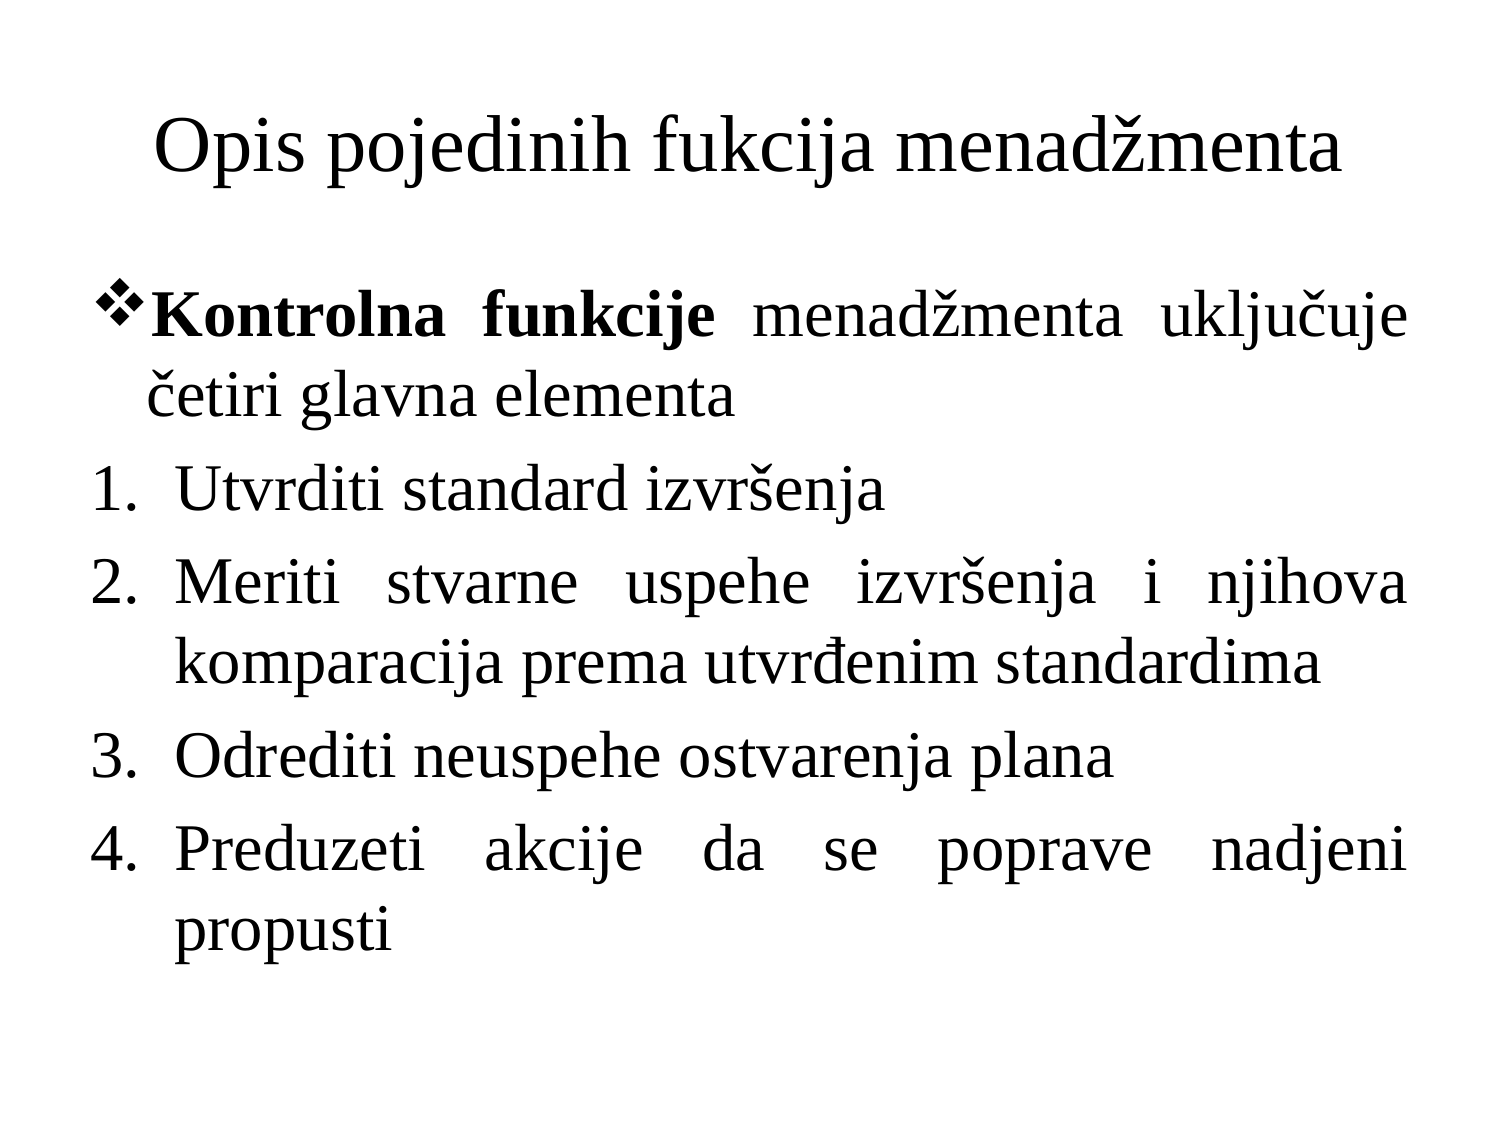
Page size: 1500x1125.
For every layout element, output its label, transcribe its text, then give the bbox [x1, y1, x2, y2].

list Kontrolna funkcije menadžmenta uključuje četiri glavna elementa Utvrditi standard izvršenja Meriti stvarne uspehe izvršenja i njihova komparacija prema utvrđenim standardima Odrediti neuspehe ostvarenja plana Preduzeti akcije da se poprave nadjeni propusti [75, 262, 1425, 1005]
title Opis pojedinih fukcija menadžmenta [75, 45, 1425, 233]
